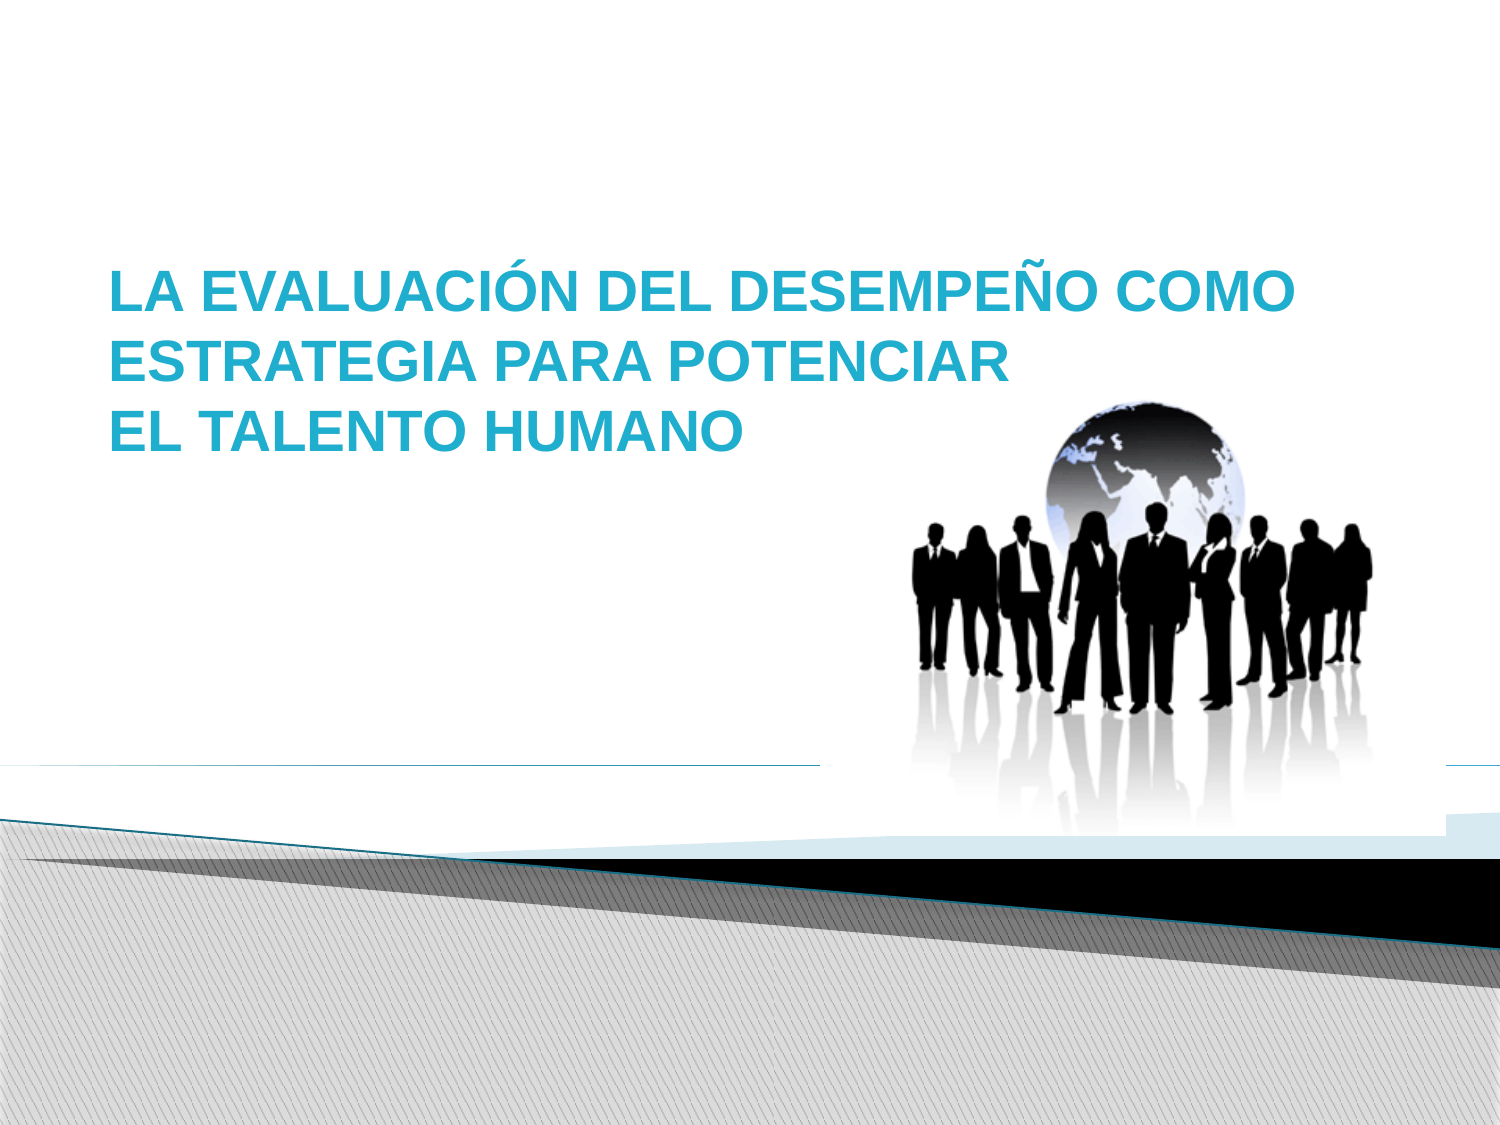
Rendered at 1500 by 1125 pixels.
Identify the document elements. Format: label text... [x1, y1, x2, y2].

picture [820, 386, 1446, 836]
picture [5, 859, 1500, 989]
title LA EVALUACIÓN DEL DESEMPEÑO COMO ESTRATEGIA PARA POTENCIAR EL TALENTO HUMANO [93, 46, 1388, 471]
